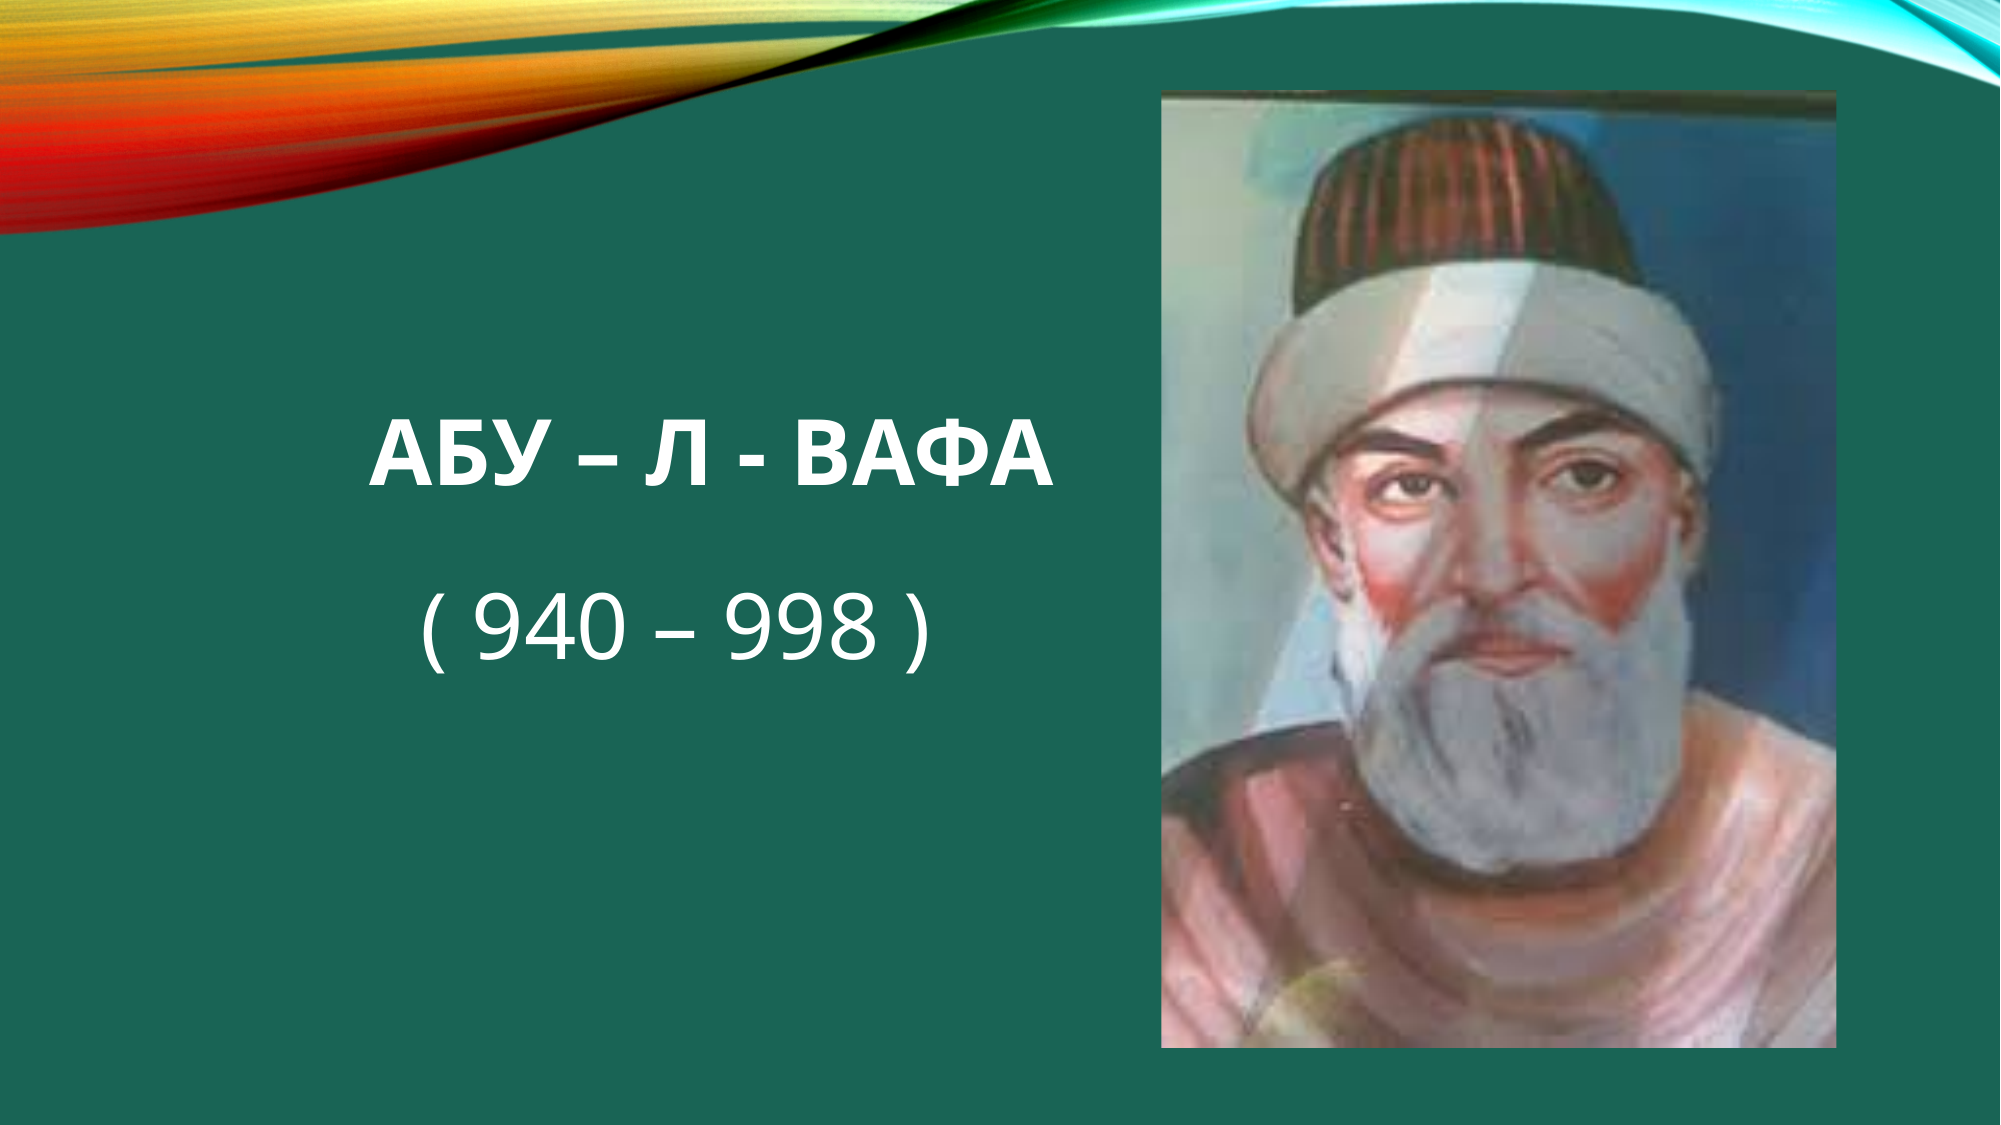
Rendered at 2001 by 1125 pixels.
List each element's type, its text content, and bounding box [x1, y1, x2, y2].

picture [0, 0, 2000, 1048]
list ( 940 – 998 ) [112, 512, 1161, 1021]
title Абу – л - Вафа [112, 249, 1161, 512]
